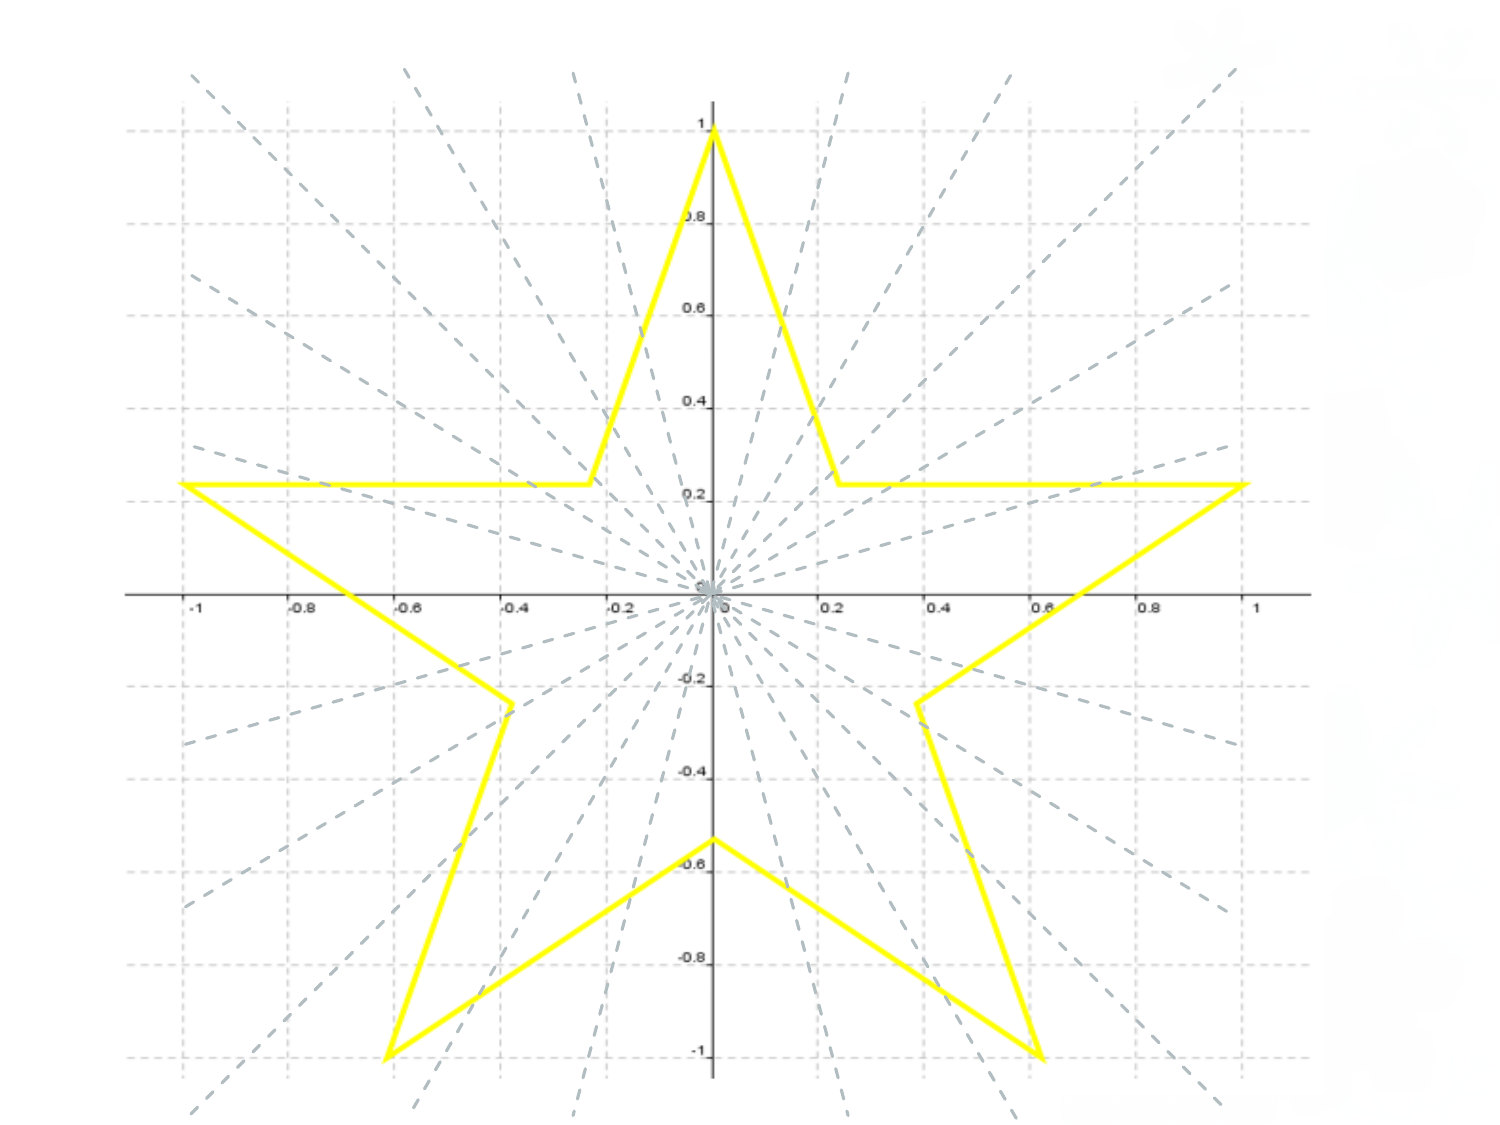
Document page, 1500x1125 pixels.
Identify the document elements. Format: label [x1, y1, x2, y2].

picture [111, 94, 185, 1094]
text_box [185, 443, 566, 745]
text_box [185, 753, 566, 1120]
picture [1237, 94, 1326, 1094]
text_box [185, 68, 1237, 443]
text_box [572, 72, 849, 1117]
text_box [855, 752, 1237, 1120]
text_box [856, 443, 1237, 745]
